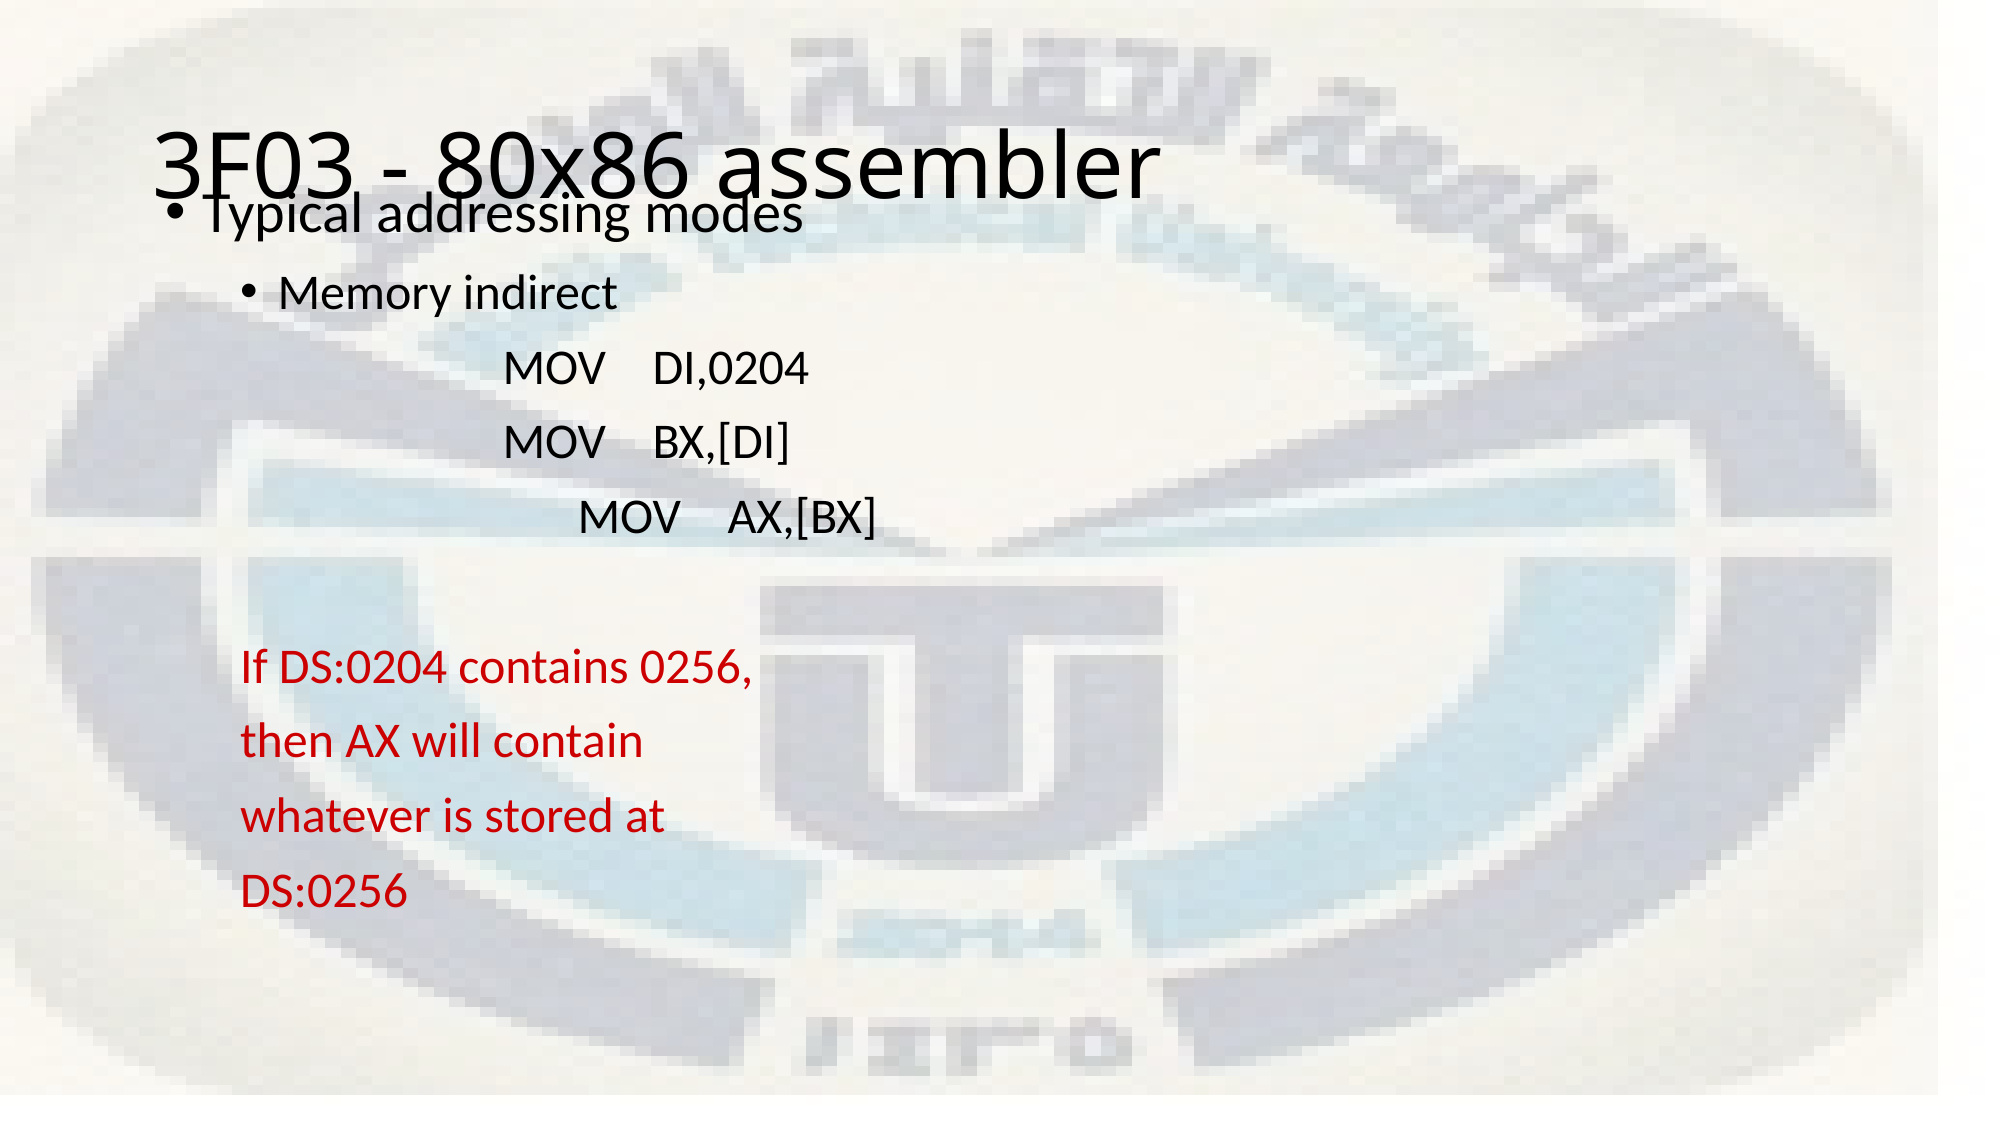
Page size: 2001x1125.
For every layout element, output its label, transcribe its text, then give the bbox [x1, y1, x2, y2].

title 3F03 - 80x86 assembler [137, 59, 1863, 278]
list Typical addressing modes Memory indirect MOV DI,0204 MOV BX,[DI] MOV AX,[BX] If DS:0204 contains 0256, then AX will contain whatever is stored at DS:0256 [150, 174, 1917, 1063]
text_box Label Operator Operand[s] ;Comment INIT: mov ax, bx ; Copy contents of bx into ax Label - INIT: Operator - mov Operands - ax and bx Comment - alphanumeric string between ; and \n Not case sensitive Unlike other assemblers, destination operand is first mov is the mnemonic that the assembler translates into an opcode [0, 0, 2000, 1125]
